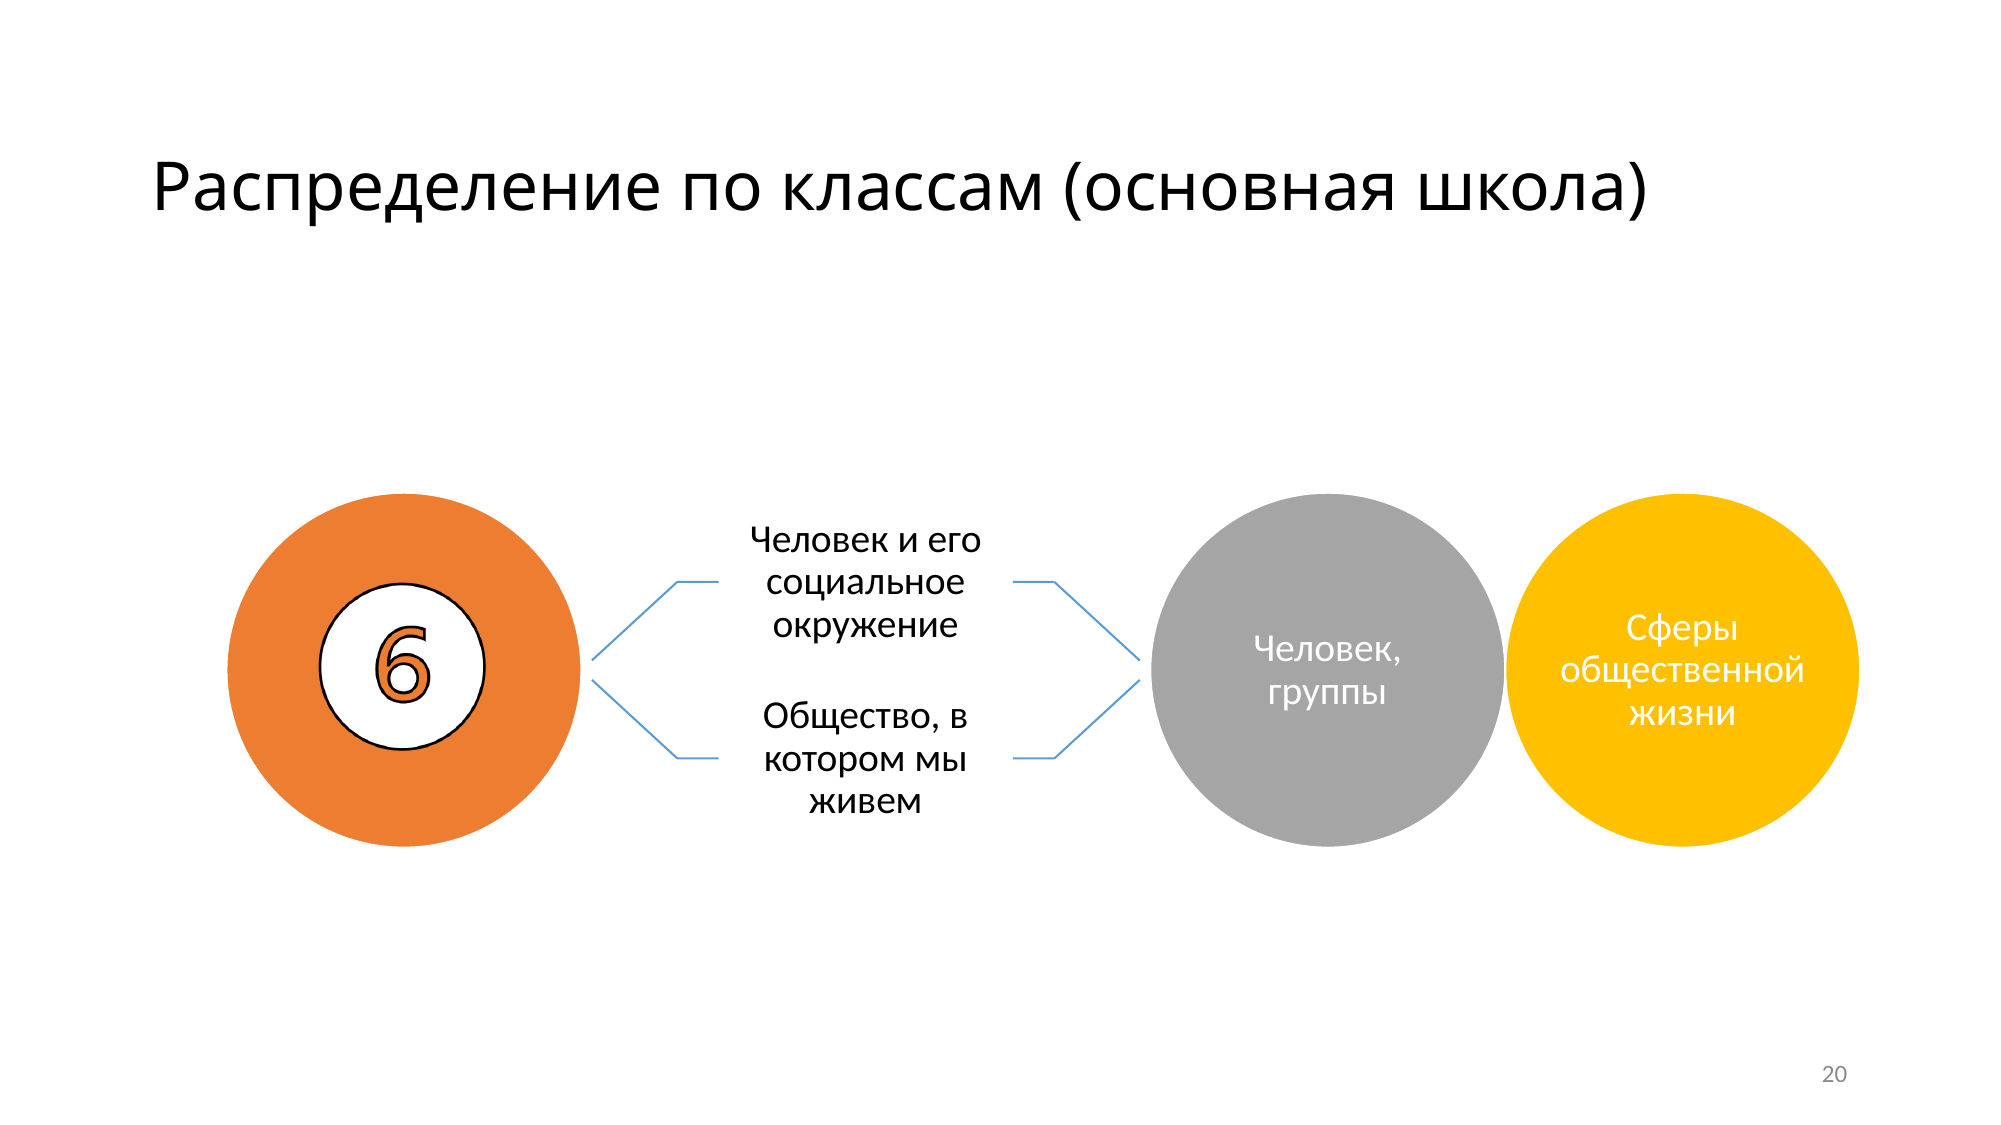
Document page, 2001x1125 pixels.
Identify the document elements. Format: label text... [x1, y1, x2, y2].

slide_number 20 [1412, 1042, 1863, 1103]
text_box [225, 331, 1862, 1009]
picture [298, 562, 507, 771]
title Распределение по классам (основная школа) [136, 109, 1671, 269]
